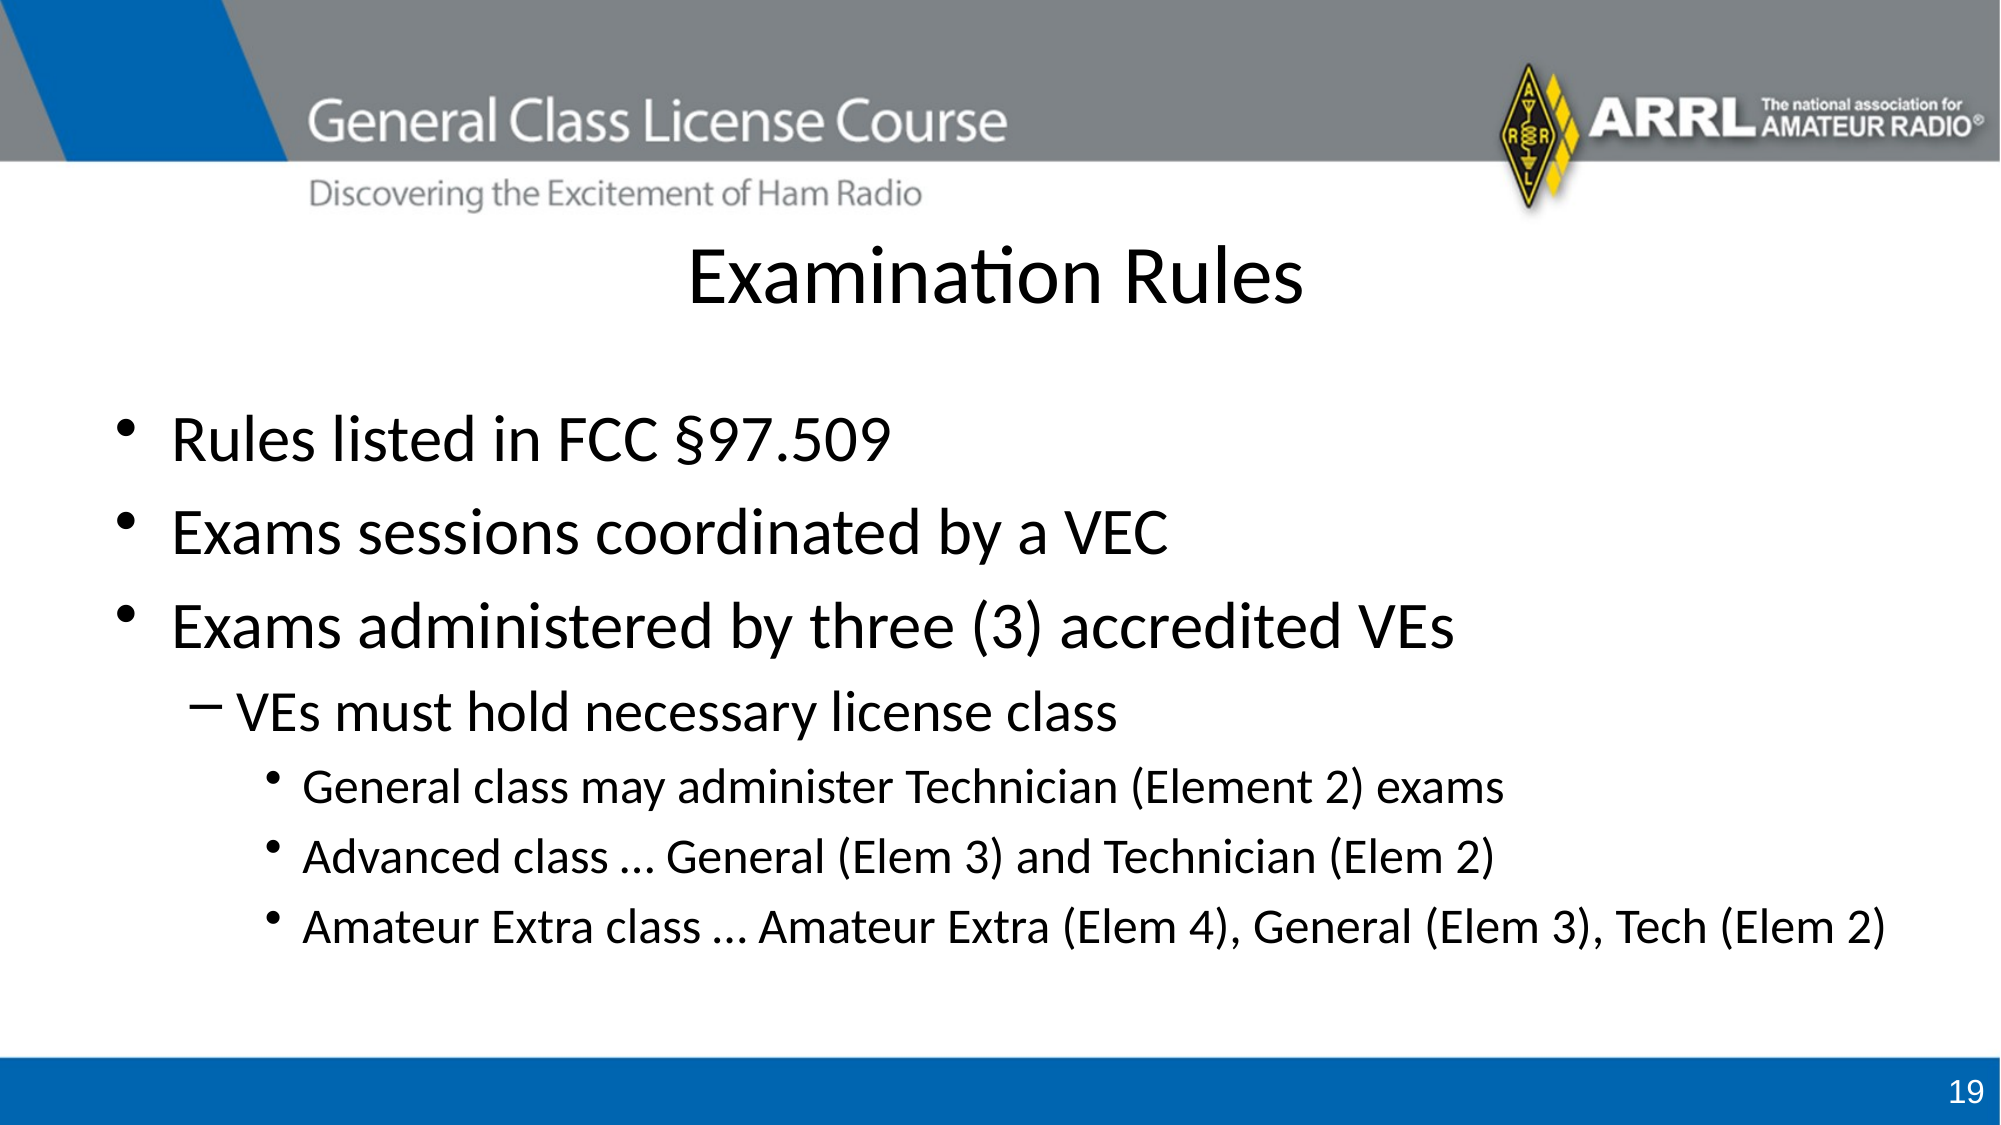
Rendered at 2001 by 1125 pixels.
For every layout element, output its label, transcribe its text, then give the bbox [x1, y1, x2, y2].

text_box 19 [1912, 1062, 2000, 1118]
list Rules listed in FCC §97.509 Exams sessions coordinated by a VEC Exams administered by three (3) accredited VEs VEs must hold necessary license class General class may administer Technician (Element 2) exams Advanced class … General (Elem 3) and Technician (Elem 2) Amateur Extra class … Amateur Extra (Elem 4), General (Elem 3), Tech (Elem 2) [99, 387, 1963, 1075]
picture [0, 0, 2001, 1125]
title Examination Rules [96, 212, 1897, 356]
